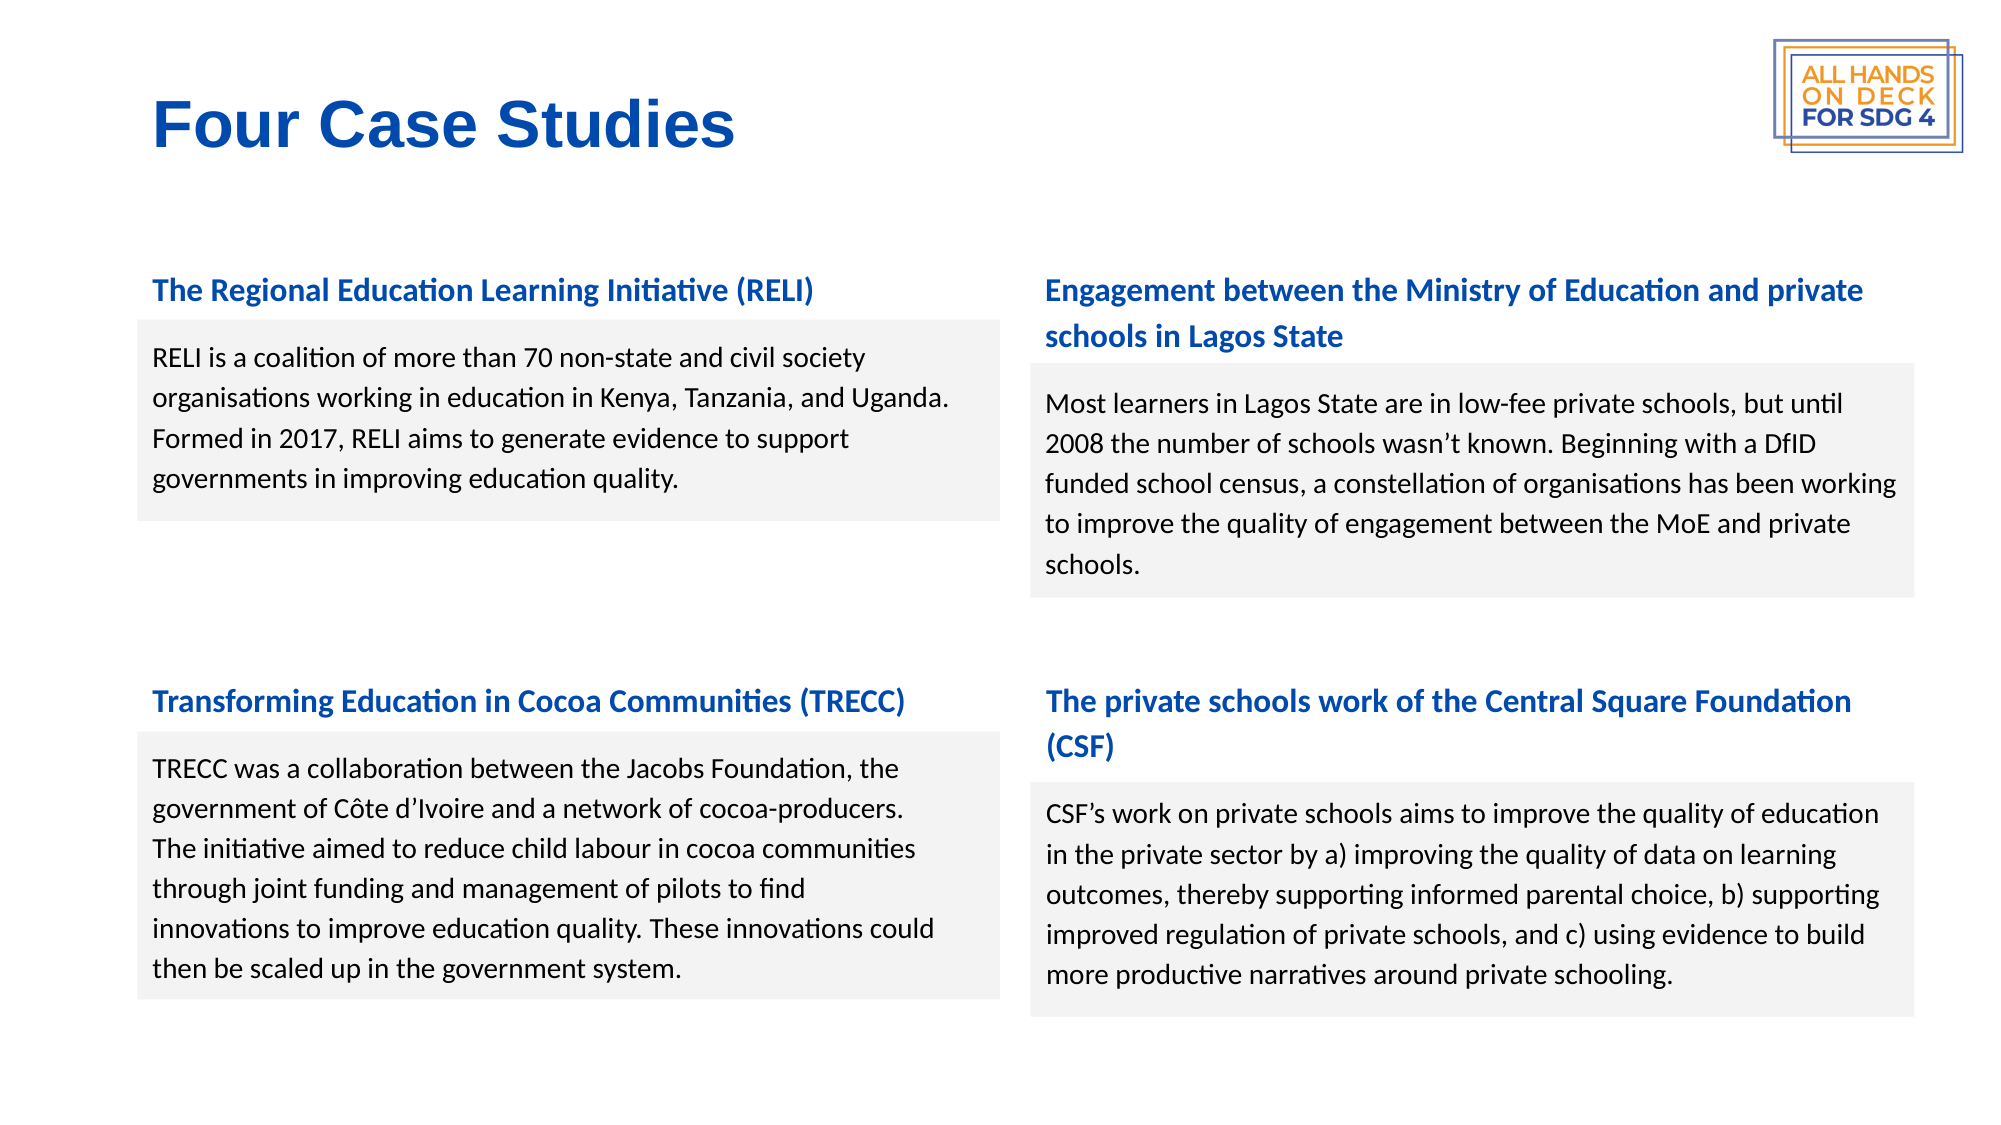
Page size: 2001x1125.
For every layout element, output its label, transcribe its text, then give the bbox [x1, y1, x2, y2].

text_box Transforming Education in Cocoa Communities (TRECC) TRECC was a collaboration between the Jacobs Foundation, the government of Côte d’Ivoire and a network of cocoa-producers. The initiative aimed to reduce child labour in cocoa communities through joint funding and management of pilots to find innovations to improve education quality. These innovations could then be scaled up in the government system. [137, 665, 962, 993]
text_box [1029, 362, 1915, 599]
picture [1770, 34, 1978, 168]
text_box [136, 730, 1001, 1000]
text_box The private schools work of the Central Square Foundation (CSF) CSF’s work on private schools aims to improve the quality of education in the private sector by a) improving the quality of data on learning outcomes, thereby supporting informed parental choice, b) supporting improved regulation of private schools, and c) using evidence to build more productive narratives around private schooling. [1031, 665, 1915, 998]
title Four Case Studies [137, 59, 1156, 193]
text_box [1029, 781, 1915, 1018]
text_box The Regional Education Learning Initiative (RELI) RELI is a coalition of more than 70 non-state and civil society organisations working in education in Kenya, Tanzania, and Uganda. Formed in 2017, RELI aims to generate evidence to support governments in improving education quality. [137, 255, 970, 502]
text_box Engagement between the Ministry of Education and private schools in Lagos State Most learners in Lagos State are in low-fee private schools, but until 2008 the number of schools wasn’t known. Beginning with a DfID funded school census, a constellation of organisations has been working to improve the quality of engagement between the MoE and private schools. [1030, 254, 1915, 588]
text_box [136, 319, 1001, 522]
